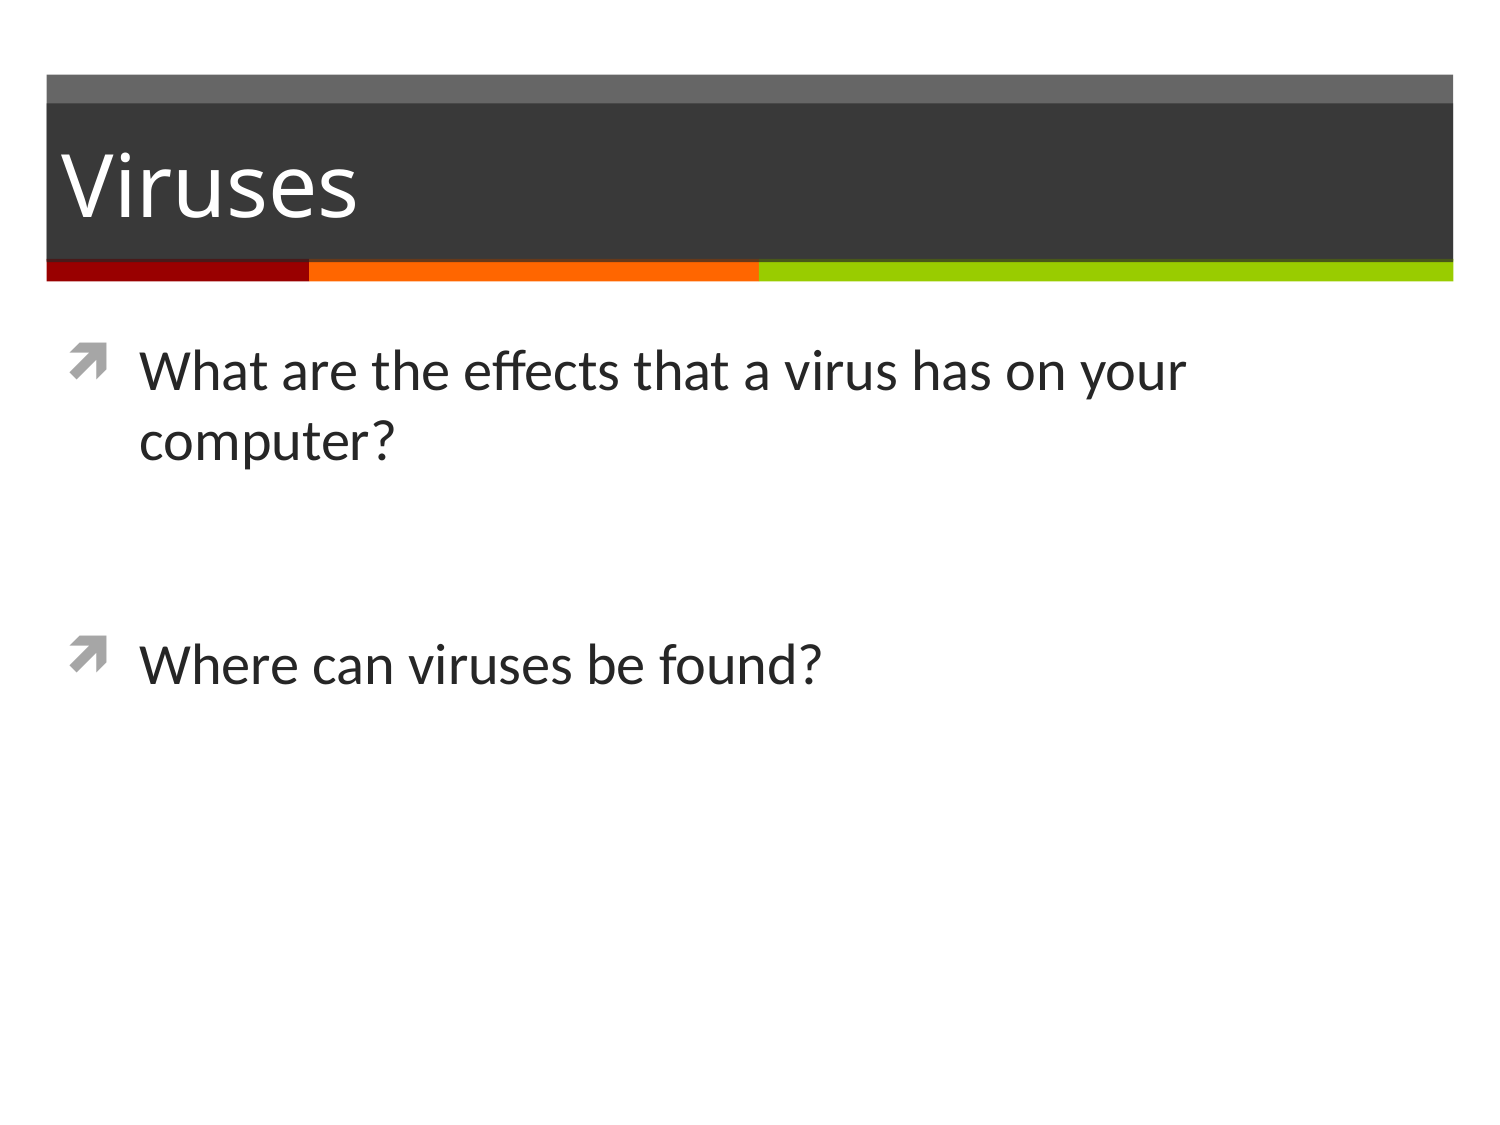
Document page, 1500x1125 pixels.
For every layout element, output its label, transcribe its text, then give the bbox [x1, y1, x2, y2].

title Viruses [46, 103, 1454, 263]
list What are the effects that a virus has on your computer? Where can viruses be found? [50, 324, 1450, 980]
